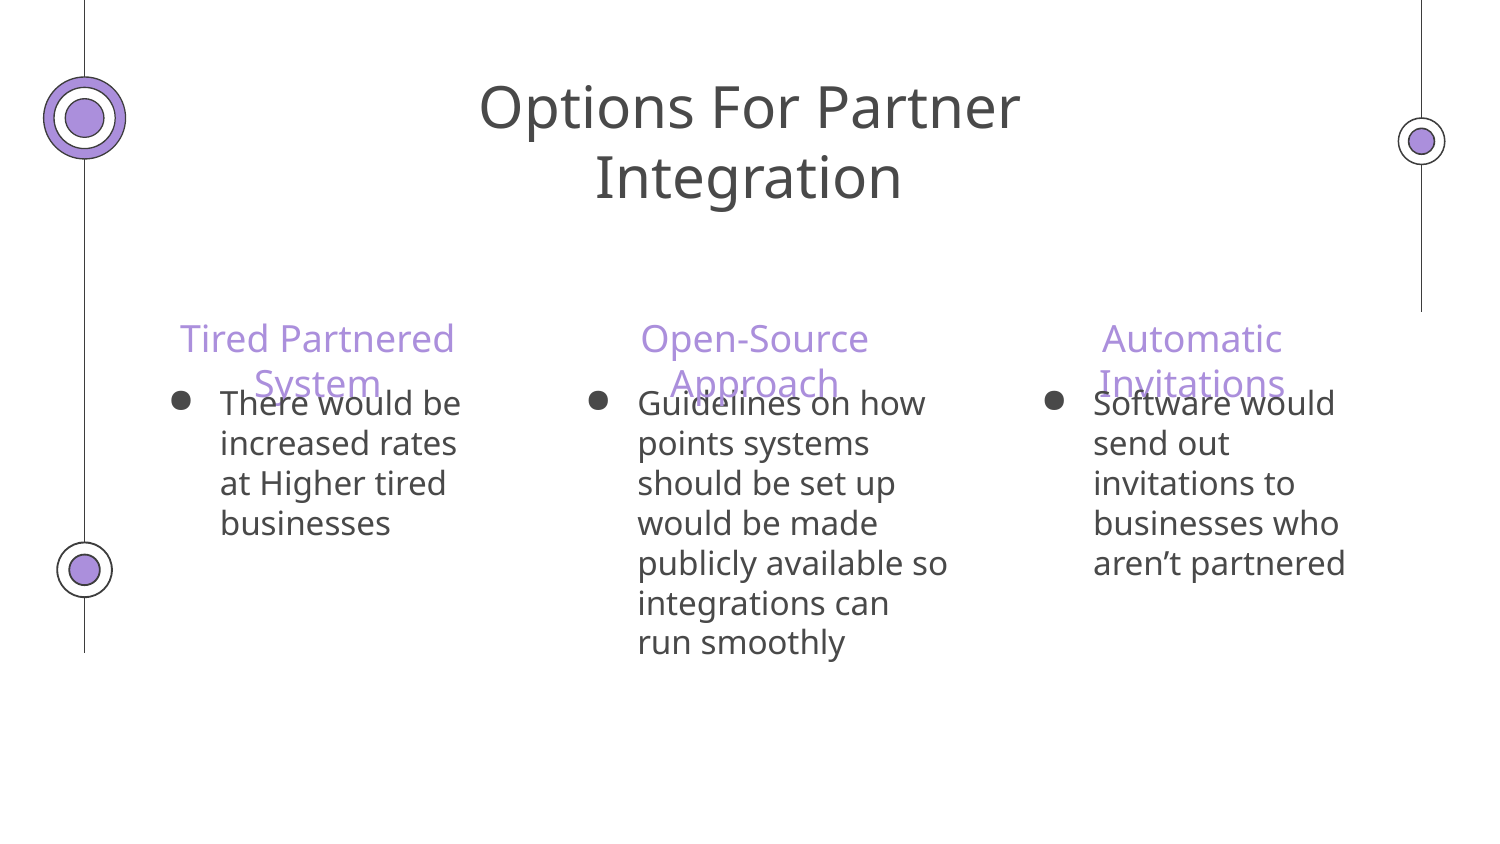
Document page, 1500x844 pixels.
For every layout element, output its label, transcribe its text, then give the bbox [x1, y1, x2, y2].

subtitle There would be increased rates at Higher tired businesses [130, 367, 509, 545]
subtitle Open-Source Approach [555, 299, 955, 354]
subtitle Guidelines on how points systems should be set up would be made publicly available so integrations can run smoothly [547, 367, 965, 545]
title Options For Partner Integration [303, 55, 1197, 156]
subtitle Software would send out invitations to businesses who aren’t partnered [1003, 367, 1382, 545]
subtitle Tired Partnered System [118, 299, 518, 354]
subtitle Automatic Invitations [1007, 299, 1378, 354]
